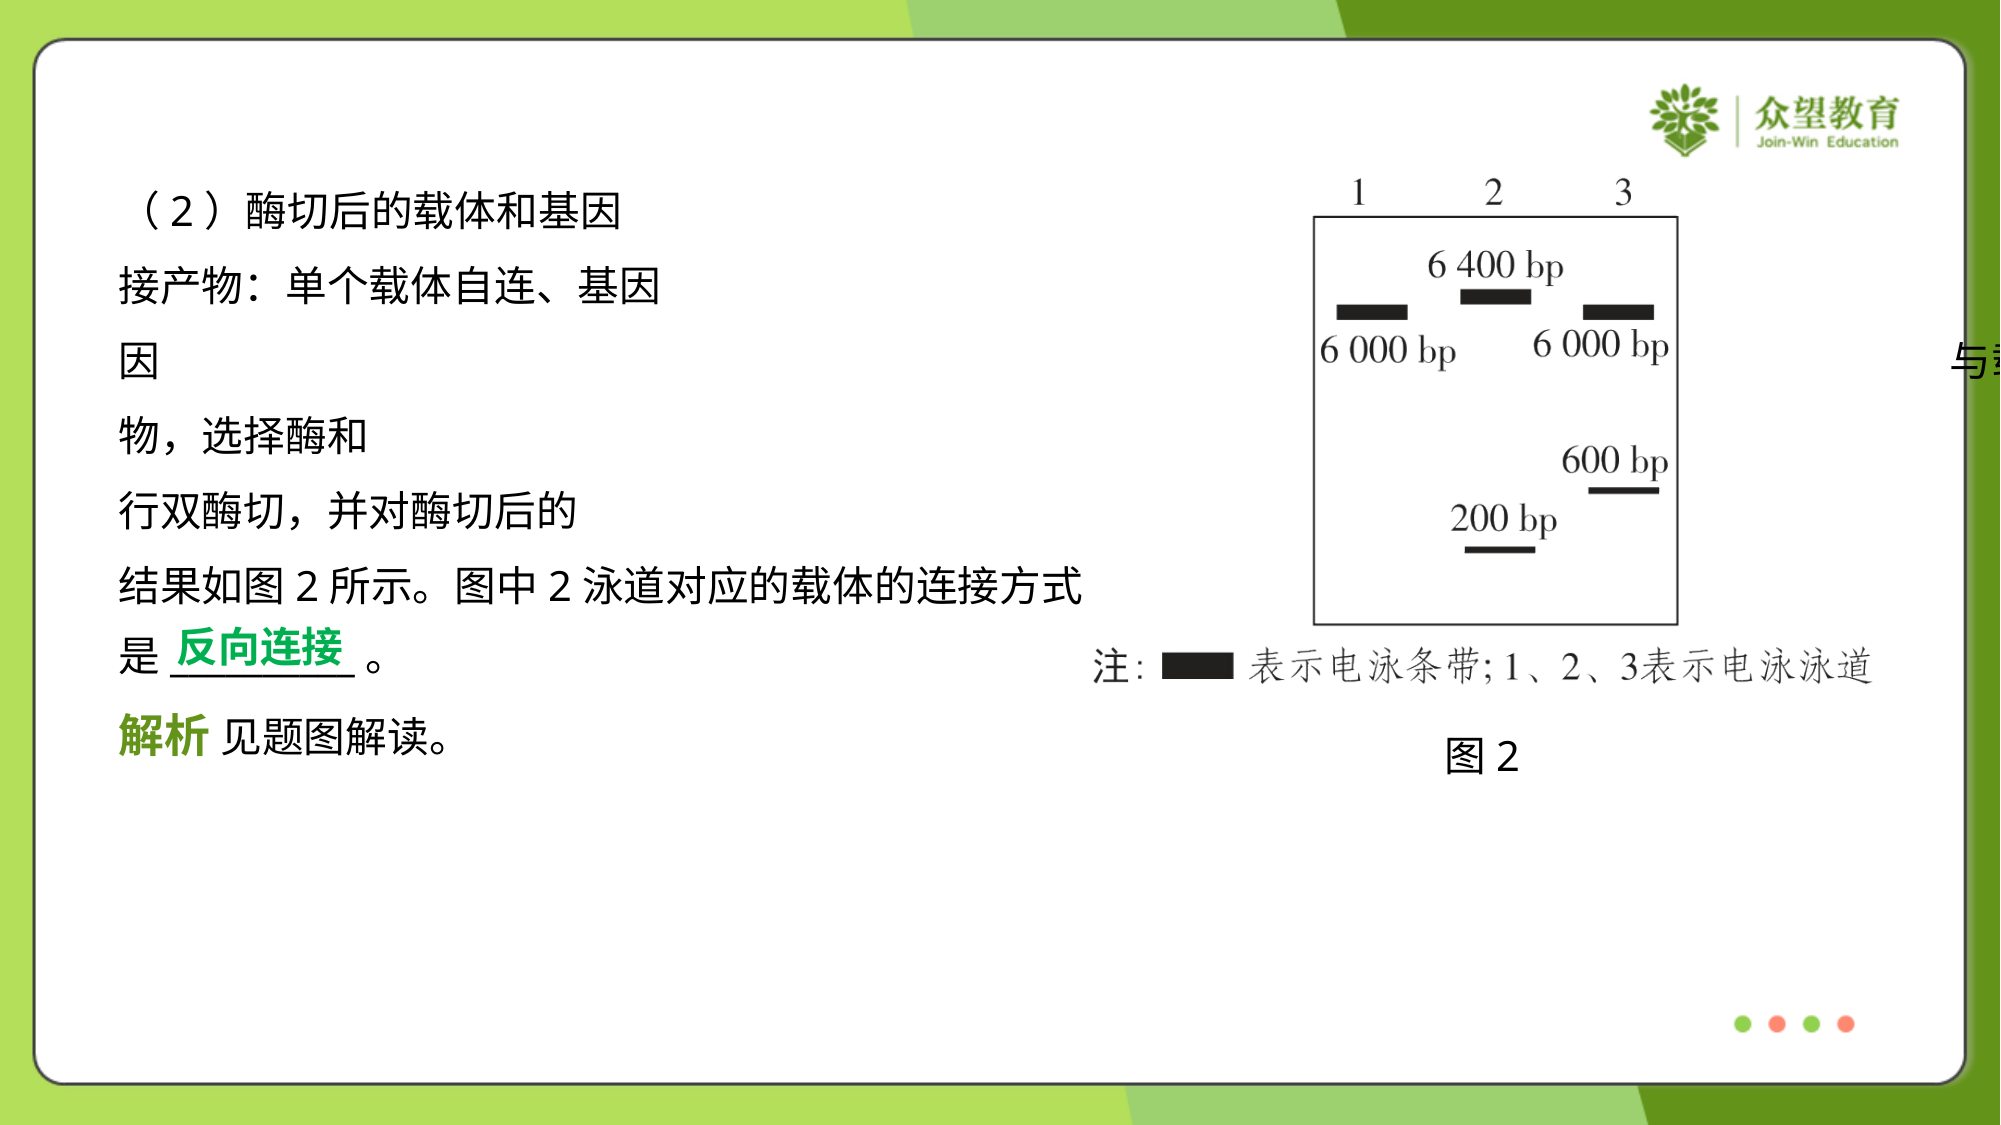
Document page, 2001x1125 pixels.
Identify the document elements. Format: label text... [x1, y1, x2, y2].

text_box 解析 见题图解读。 [118, 680, 1071, 752]
text_box 图2 [1444, 706, 1520, 840]
picture [0, 0, 2000, 1125]
text_box 反向连接 [161, 600, 359, 664]
